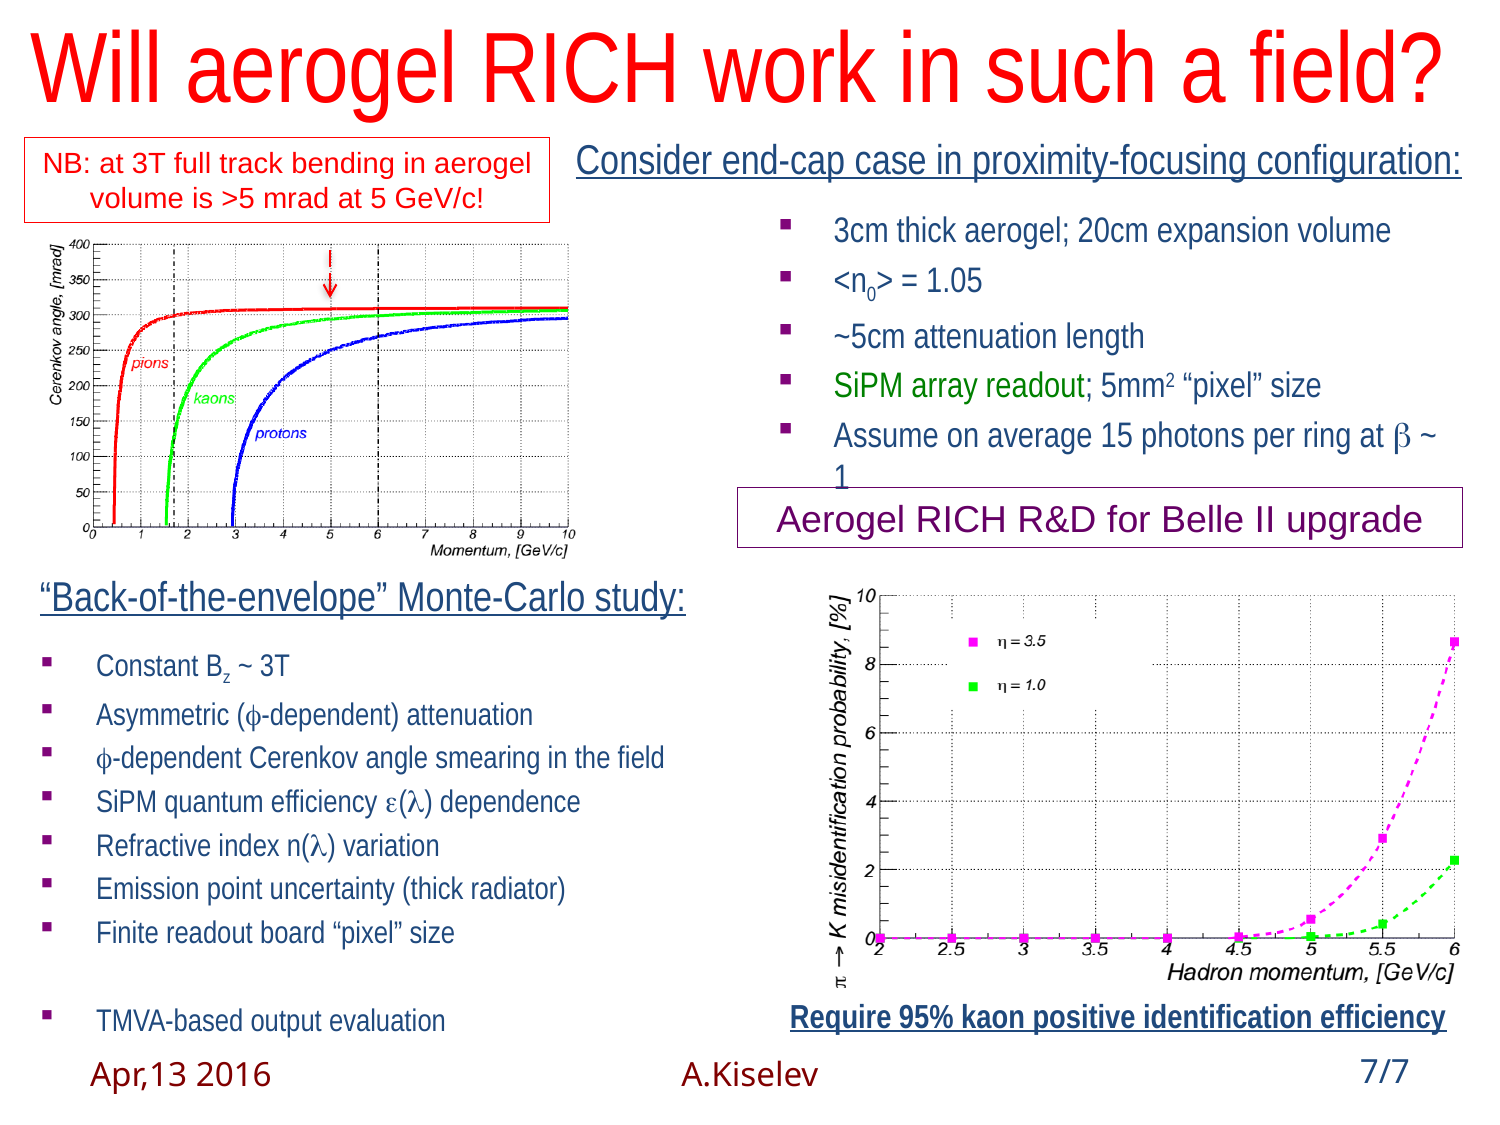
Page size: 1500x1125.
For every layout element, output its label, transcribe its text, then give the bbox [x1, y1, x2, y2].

text_box Will aerogel RICH work in such a field? [0, 0, 1500, 125]
text_box “Back-of-the-envelope” Monte-Carlo study: [24, 562, 763, 637]
picture [812, 587, 1486, 988]
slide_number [75, 1050, 425, 1103]
text_box Constant Bz ~ 3T Asymmetric (f-dependent) attenuation f-dependent Cerenkov angle smearing in the field SiPM quantum efficiency e(l) dependence Refractive index n(l) variation Emission point uncertainty (thick radiator) Finite readout board “pixel” size TMVA-based output evaluation [24, 637, 788, 1050]
text_box Aerogel RICH R&D for Belle II upgrade [737, 487, 1463, 548]
text_box Consider end-cap case in proximity-focusing configuration: [512, 124, 1500, 200]
text_box 3cm thick aerogel; 20cm expansion volume <n0> = 1.05 ~5cm attenuation length SiPM array readout; 5mm2 “pixel” size Assume on average 15 photons per ring at b ~ 1 [762, 200, 1475, 538]
picture [37, 237, 595, 569]
footer A.Kiselev [512, 1050, 988, 1103]
slide_number 7/7 [1074, 1050, 1425, 1103]
text_box Require 95% kaon positive identification efficiency [774, 987, 1500, 1050]
text_box NB: at 3T full track bending in aerogel volume is >5 mrad at 5 GeV/c! [24, 137, 550, 223]
